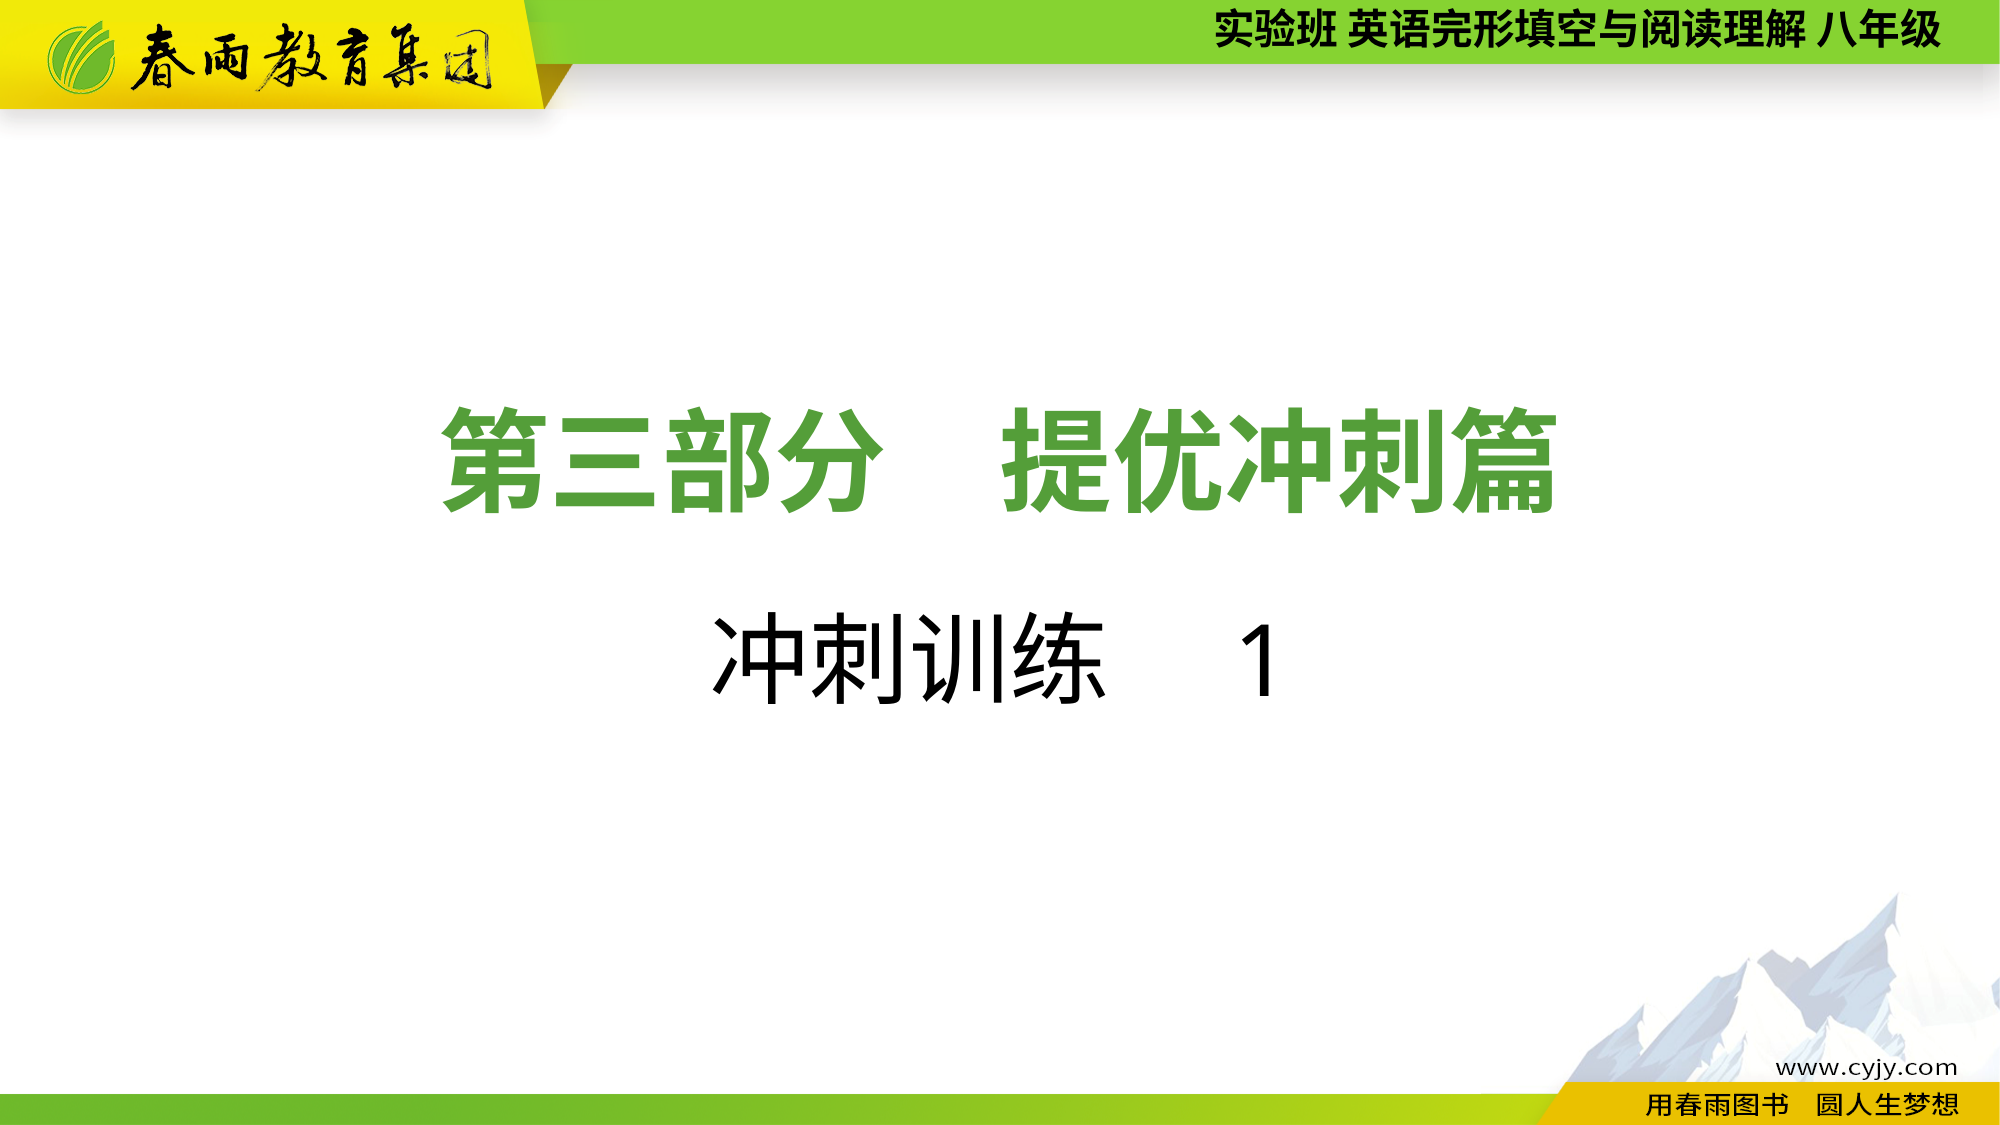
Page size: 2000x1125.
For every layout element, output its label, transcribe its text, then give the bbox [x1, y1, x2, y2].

text_box 冲刺训练 1 [54, 528, 1946, 724]
text_box 第三部分 提优冲刺篇 [54, 316, 1946, 528]
picture [0, 0, 2000, 1125]
